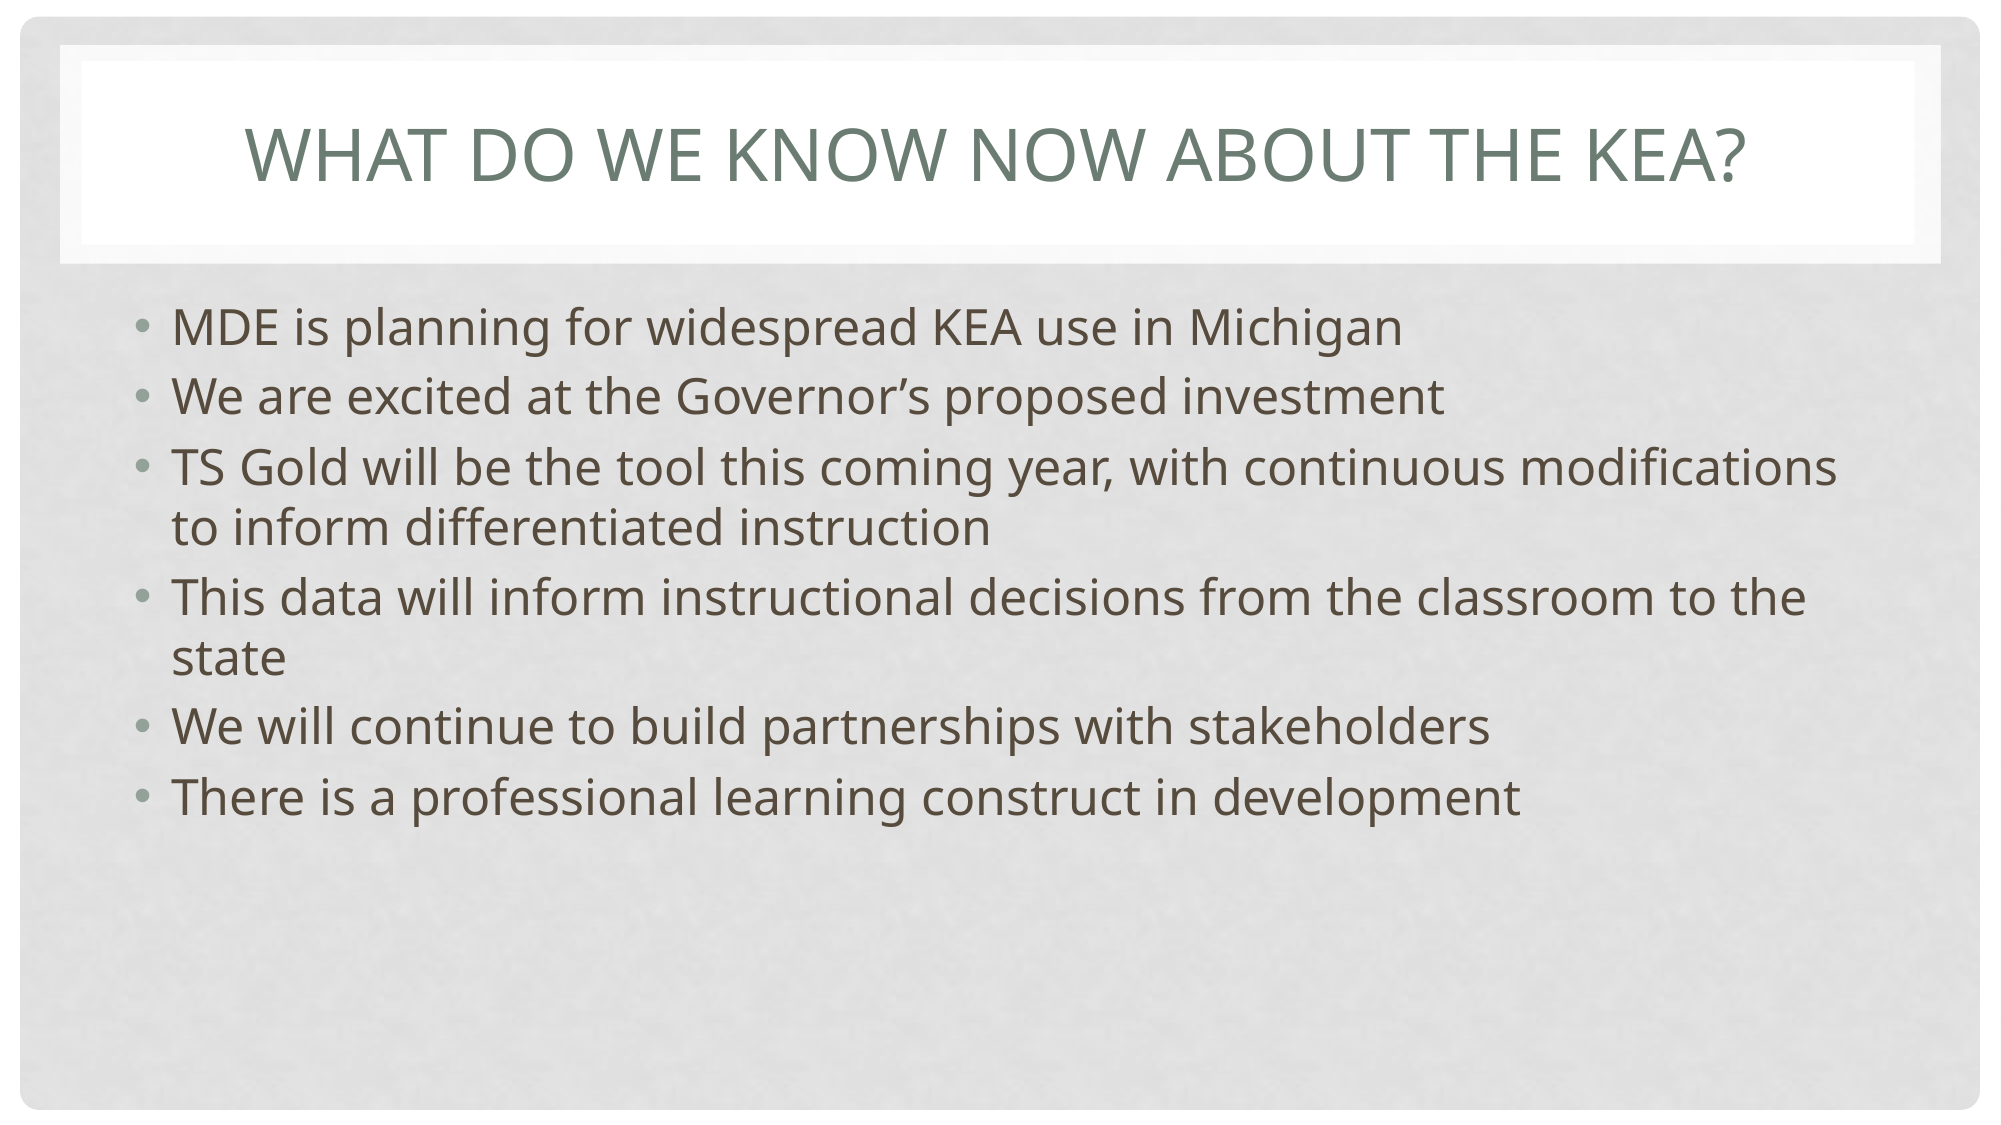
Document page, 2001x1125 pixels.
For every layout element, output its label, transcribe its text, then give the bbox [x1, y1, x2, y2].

title What do we know now about the KEA? [93, 66, 1900, 238]
list MDE is planning for widespread KEA use in Michigan We are excited at the Governor’s proposed investment TS Gold will be the tool this coming year, with continuous modifications to inform differentiated instruction This data will inform instructional decisions from the classroom to the state We will continue to build partnerships with stakeholders There is a professional learning construct in development [99, 287, 1900, 1005]
